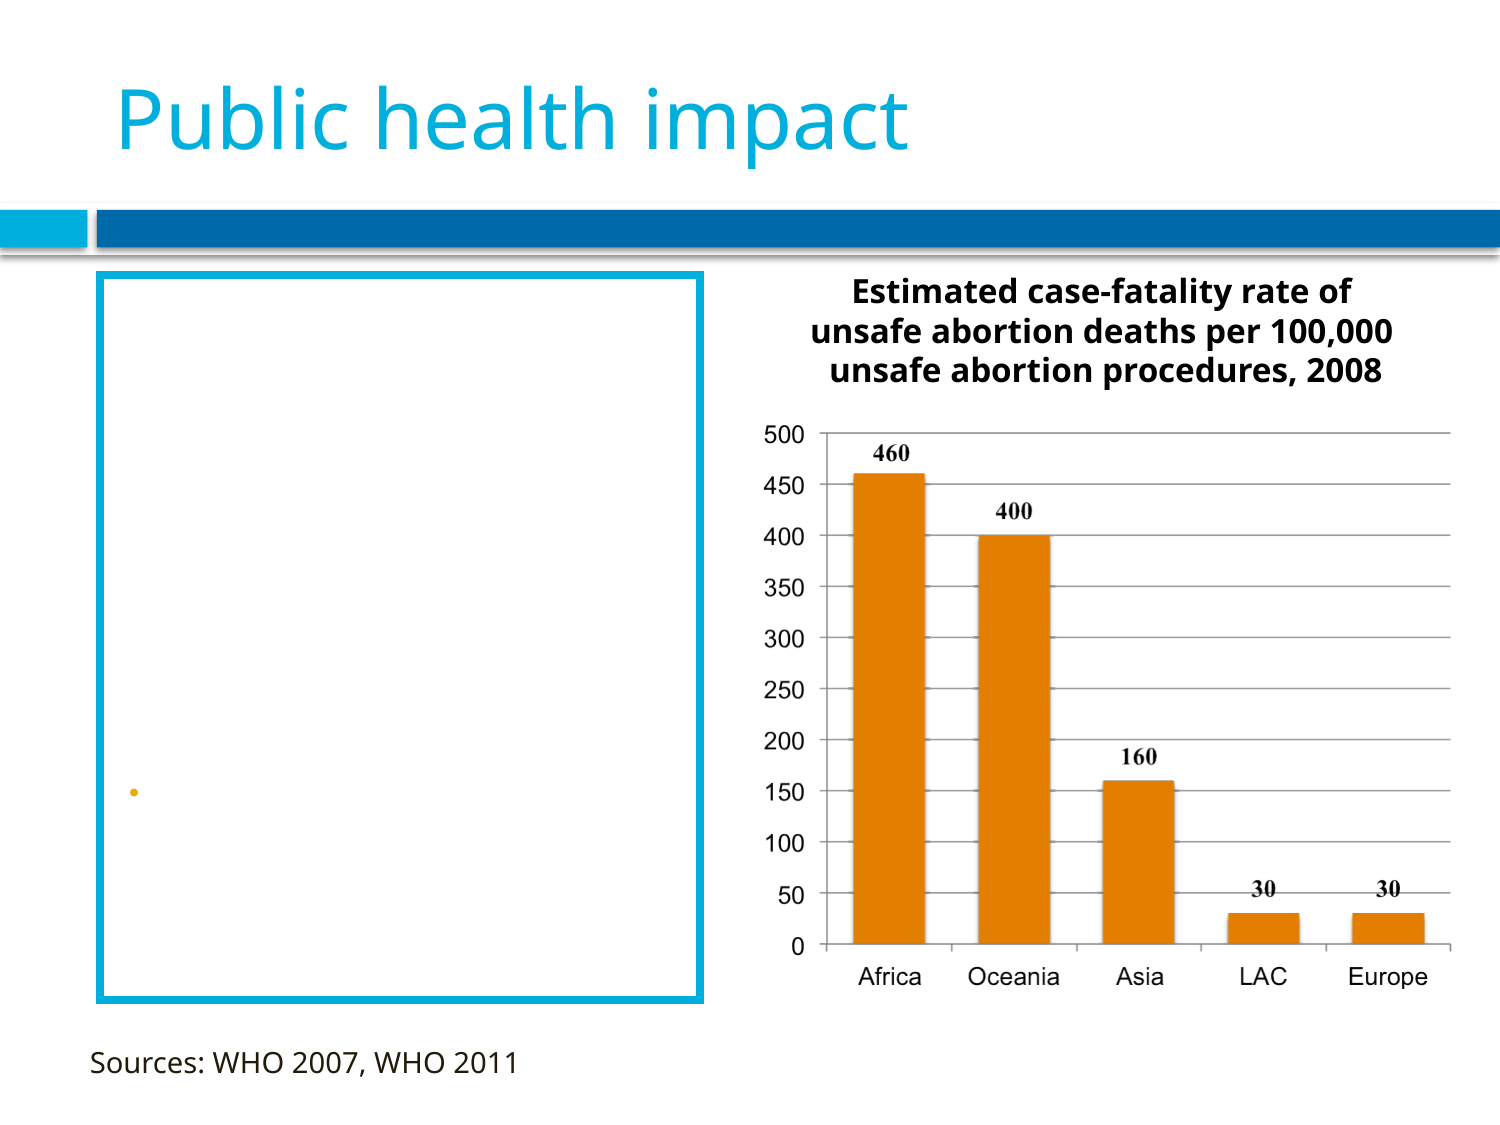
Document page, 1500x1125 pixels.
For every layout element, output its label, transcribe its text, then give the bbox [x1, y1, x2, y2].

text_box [728, 391, 1476, 999]
text_box Sources: WHO 2007, WHO 2011 [74, 1037, 1425, 1088]
title Public health impact [99, 44, 1425, 188]
text_box Estimated case-fatality rate of unsafe abortion deaths per 100,000 unsafe abortion procedures, 2008 [762, 262, 1450, 390]
list Worldwide, an estimated 21.6 million unsafe abortions occur annually, from which approximately 47,000 women die. Almost half of the women dying from unsafe abortion- related complications are younger than 24 years old [96, 271, 704, 1004]
